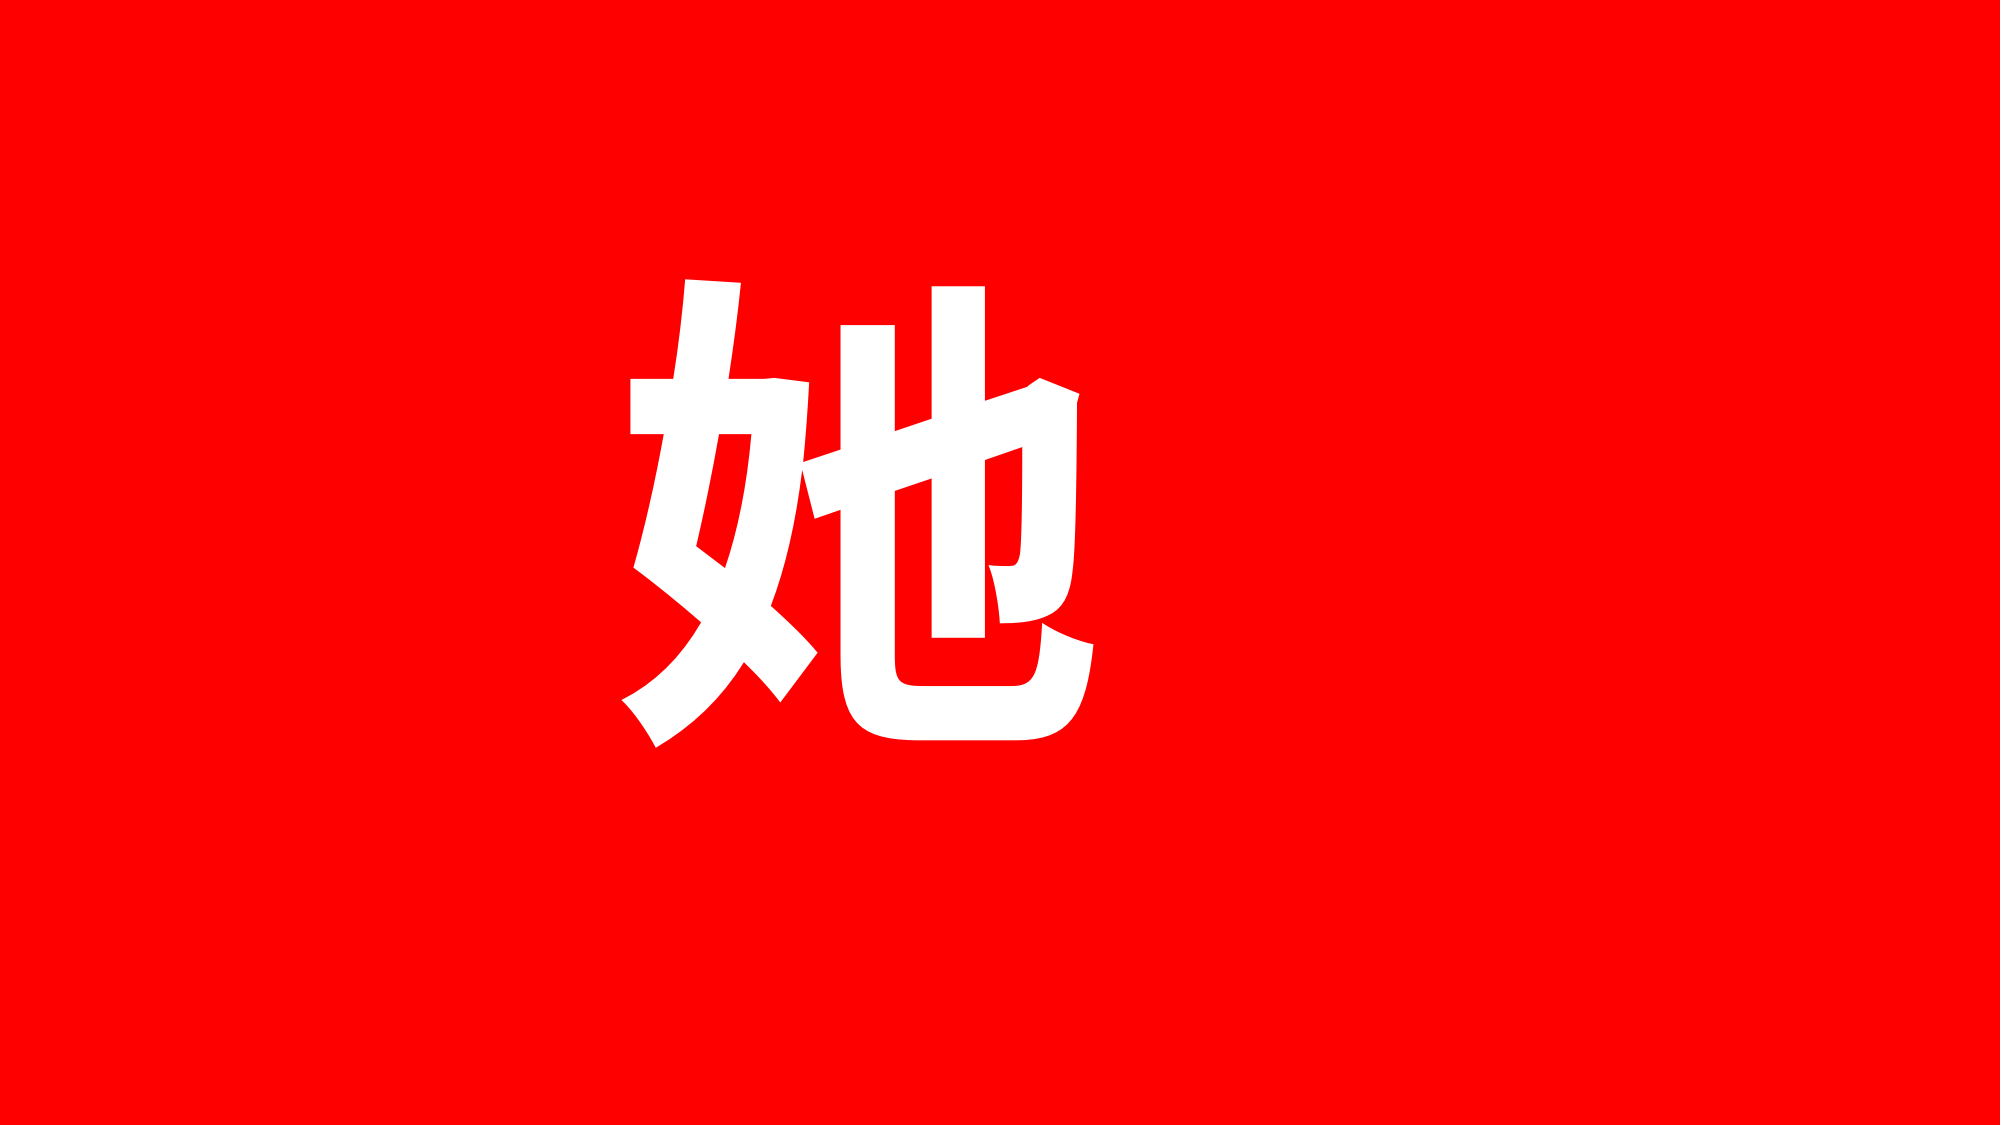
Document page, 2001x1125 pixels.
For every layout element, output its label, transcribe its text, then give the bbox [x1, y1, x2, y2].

text_box 她 [595, 198, 2000, 811]
